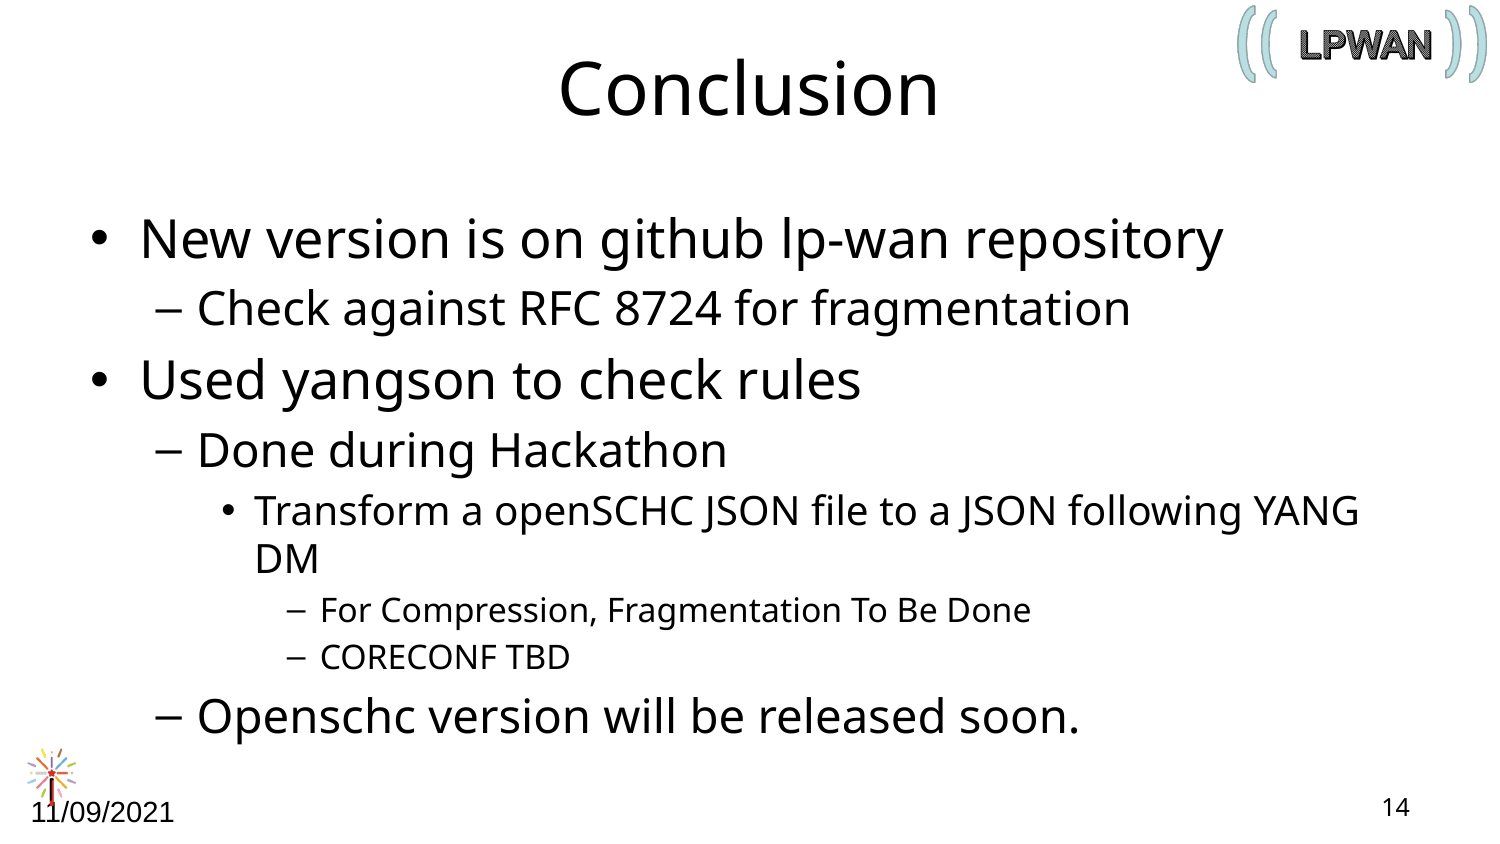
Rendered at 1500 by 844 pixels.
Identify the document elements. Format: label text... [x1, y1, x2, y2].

picture [1237, 5, 1487, 83]
list New version is on github lp-wan repository Check against RFC 8724 for fragmentation Used yangson to check rules Done during Hackathon Transform a openSCHC JSON file to a JSON following YANG DM For Compression, Fragmentation To Be Done CORECONF TBD Openschc version will be released soon. [75, 196, 1425, 754]
picture [15, 739, 88, 813]
slide_number 14 [1286, 785, 1425, 831]
title Conclusion [75, 33, 1425, 139]
